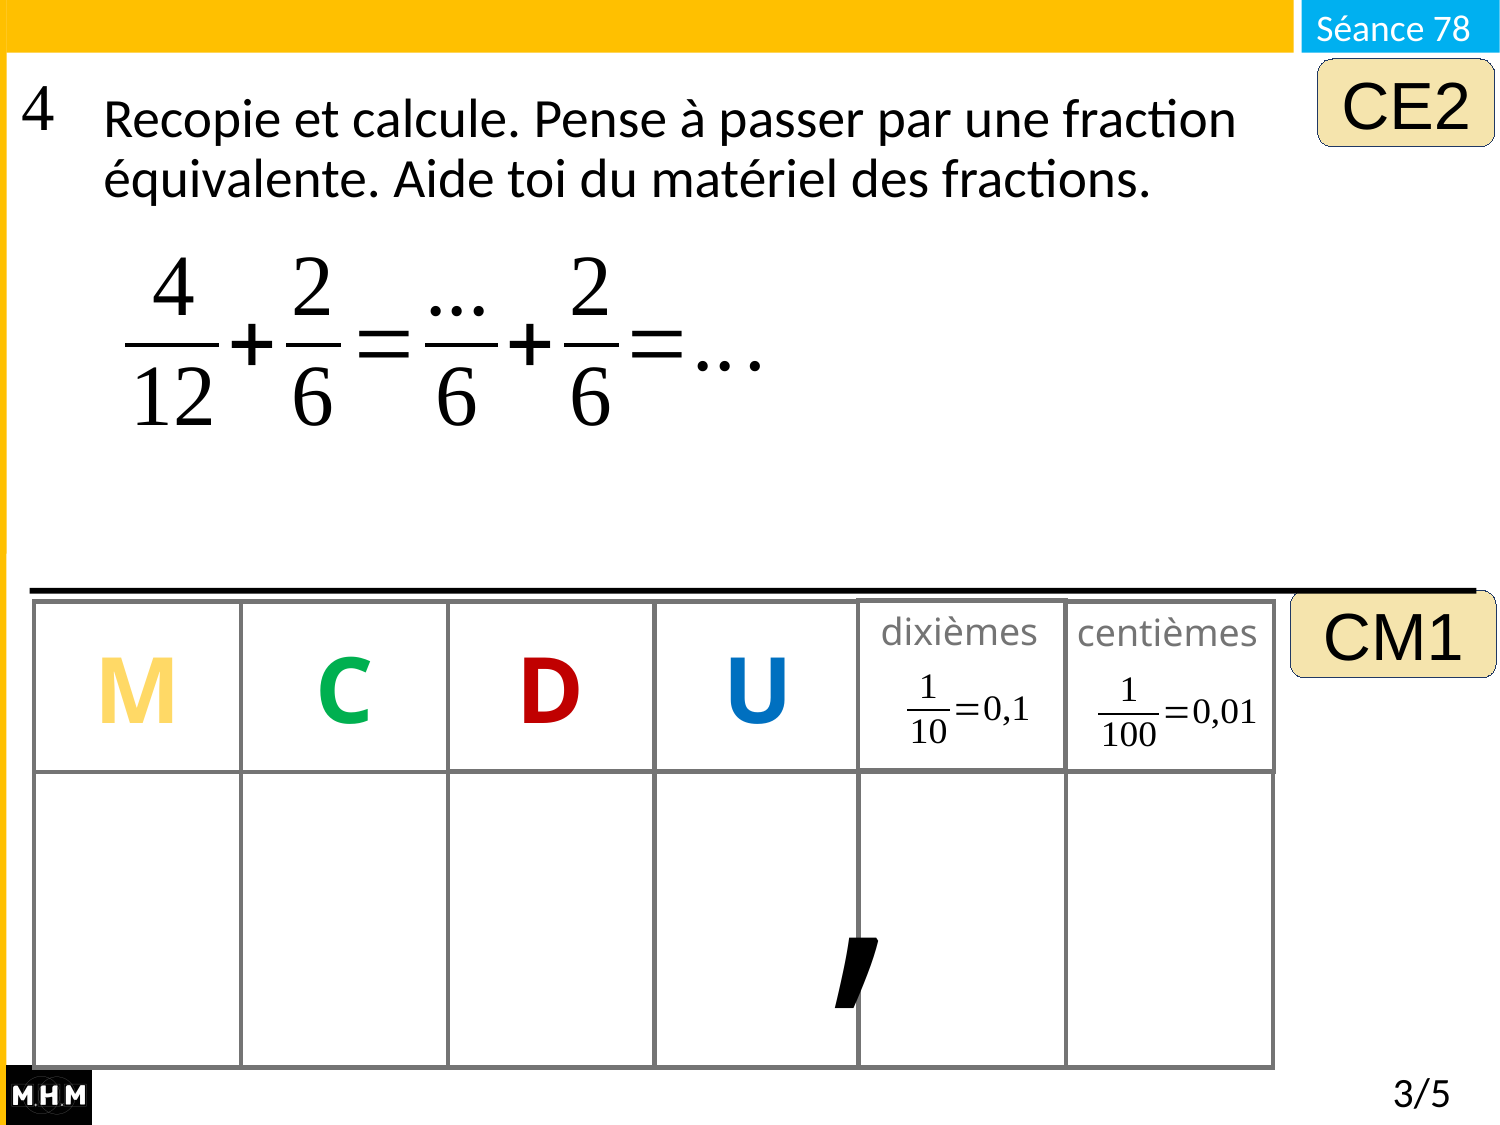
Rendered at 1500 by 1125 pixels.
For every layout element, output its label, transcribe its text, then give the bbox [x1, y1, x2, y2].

text_box Recopie et calcule. Pense à passer par une fraction équivalente. Aide toi du matériel des fractions. [88, 58, 1274, 240]
text_box 3/5 [1344, 1064, 1500, 1125]
picture [6, 1065, 92, 1125]
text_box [33, 600, 1274, 1068]
text_box CE2 [1317, 58, 1495, 147]
text_box CM1 [1290, 590, 1497, 678]
